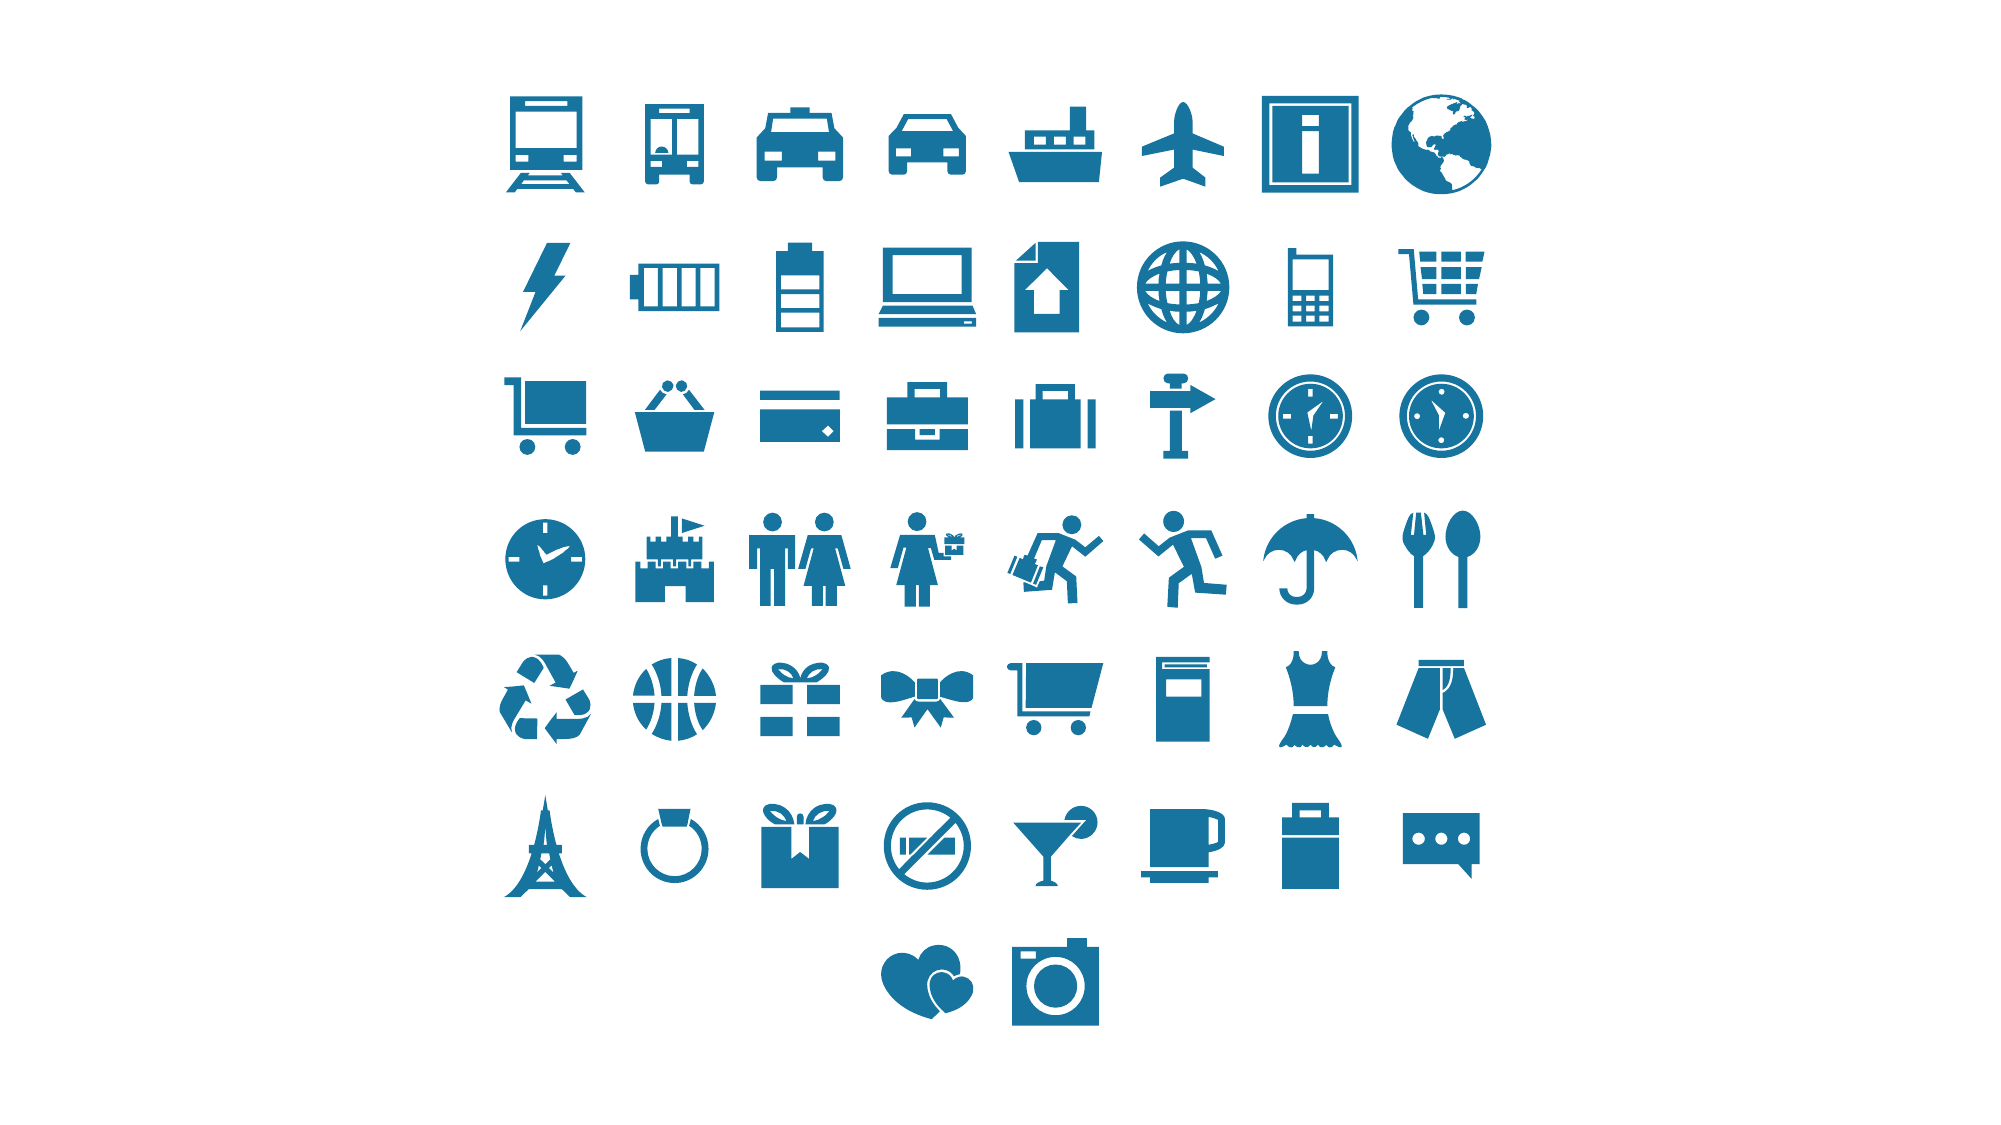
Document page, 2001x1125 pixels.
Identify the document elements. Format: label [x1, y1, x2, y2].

text_box [807, 684, 840, 705]
text_box [1418, 659, 1464, 667]
text_box [694, 668, 716, 696]
text_box [682, 389, 705, 410]
text_box [514, 718, 538, 740]
text_box [878, 305, 977, 315]
text_box [881, 944, 961, 1020]
text_box [504, 795, 587, 898]
text_box [881, 671, 915, 703]
text_box [1441, 283, 1461, 295]
text_box [1150, 385, 1216, 414]
text_box [776, 242, 824, 332]
text_box [907, 512, 927, 532]
text_box [1413, 309, 1430, 326]
text_box [1420, 267, 1437, 280]
text_box [678, 658, 698, 696]
text_box [1278, 383, 1343, 449]
text_box [1012, 938, 1099, 1026]
text_box [1141, 102, 1224, 187]
text_box [1007, 555, 1018, 574]
text_box [651, 658, 672, 696]
text_box [634, 412, 715, 452]
text_box [1465, 267, 1482, 280]
text_box [814, 512, 834, 532]
text_box [749, 535, 796, 606]
text_box [681, 518, 705, 534]
text_box [807, 716, 840, 737]
text_box [1032, 566, 1044, 585]
text_box [1398, 249, 1477, 305]
text_box [504, 377, 587, 436]
text_box [505, 519, 586, 600]
text_box [505, 172, 585, 193]
text_box [646, 516, 703, 567]
text_box [1442, 668, 1451, 691]
text_box [1024, 106, 1095, 150]
text_box [644, 389, 667, 410]
text_box [1445, 510, 1481, 609]
text_box [878, 317, 977, 327]
text_box [1141, 871, 1218, 883]
text_box [1285, 651, 1336, 707]
text_box [944, 533, 965, 545]
text_box [1062, 515, 1082, 535]
text_box [886, 429, 968, 451]
text_box [760, 716, 793, 737]
text_box [1402, 813, 1480, 879]
text_box [883, 802, 971, 890]
text_box [901, 698, 955, 728]
text_box [1263, 514, 1358, 605]
text_box [771, 662, 830, 683]
text_box [1138, 530, 1227, 608]
text_box [1014, 241, 1080, 333]
text_box [651, 702, 672, 741]
text_box [1391, 94, 1492, 195]
text_box [890, 534, 952, 607]
text_box [1150, 809, 1225, 868]
text_box [1279, 714, 1342, 748]
text_box [1016, 242, 1036, 261]
text_box [1013, 822, 1082, 887]
text_box [763, 512, 782, 532]
text_box [929, 972, 974, 1014]
text_box [1012, 533, 1104, 604]
text_box [909, 837, 928, 855]
text_box [1164, 664, 1207, 668]
text_box [1402, 512, 1435, 608]
text_box [1025, 663, 1104, 708]
text_box [1459, 309, 1475, 326]
text_box [678, 702, 698, 741]
text_box [1441, 251, 1461, 262]
text_box [1030, 384, 1081, 449]
text_box [1282, 802, 1339, 836]
text_box [1026, 719, 1042, 736]
text_box [945, 545, 964, 555]
text_box [798, 535, 851, 606]
text_box [1465, 251, 1485, 262]
text_box [760, 684, 793, 705]
text_box [629, 263, 720, 312]
text_box [1465, 283, 1478, 295]
text_box [1163, 373, 1189, 389]
text_box [662, 380, 674, 392]
text_box [564, 439, 581, 455]
text_box [796, 813, 804, 825]
text_box [1163, 410, 1189, 459]
text_box [805, 803, 837, 825]
text_box [1163, 510, 1185, 532]
text_box [1442, 668, 1487, 739]
text_box [640, 818, 709, 884]
text_box [940, 671, 974, 703]
text_box [917, 678, 938, 700]
text_box [499, 685, 532, 733]
text_box [1087, 399, 1096, 449]
text_box [899, 837, 906, 855]
text_box [516, 656, 544, 683]
text_box [1287, 248, 1334, 327]
text_box [632, 668, 655, 696]
text_box [882, 247, 972, 303]
text_box [1399, 374, 1484, 458]
text_box [1008, 151, 1103, 183]
text_box [760, 390, 840, 400]
text_box [645, 104, 704, 185]
text_box [1408, 383, 1474, 449]
text_box [1272, 105, 1349, 183]
text_box [888, 114, 966, 175]
text_box [635, 561, 714, 603]
text_box [1261, 95, 1359, 193]
text_box [534, 654, 578, 689]
text_box [1070, 719, 1087, 736]
text_box [1422, 283, 1437, 295]
text_box [760, 409, 840, 442]
text_box [658, 808, 691, 827]
text_box [756, 107, 844, 182]
text_box [1396, 668, 1440, 739]
text_box [525, 381, 587, 424]
text_box [1136, 241, 1230, 334]
text_box [675, 380, 688, 392]
text_box [1064, 805, 1098, 839]
text_box [761, 826, 839, 889]
text_box [520, 242, 571, 332]
text_box [886, 382, 968, 425]
text_box [1441, 267, 1461, 280]
text_box [1419, 251, 1437, 262]
text_box [544, 712, 592, 744]
text_box [519, 439, 536, 455]
text_box [1033, 964, 1078, 1008]
text_box [1006, 663, 1091, 717]
text_box [1156, 656, 1210, 742]
text_box [763, 803, 795, 825]
text_box [1015, 399, 1024, 449]
text_box [632, 702, 655, 730]
text_box [919, 429, 935, 436]
text_box [1268, 374, 1353, 458]
text_box [655, 146, 669, 153]
text_box [927, 837, 955, 855]
text_box [565, 689, 591, 716]
text_box [1282, 837, 1339, 889]
text_box [694, 702, 716, 731]
text_box [510, 96, 583, 170]
